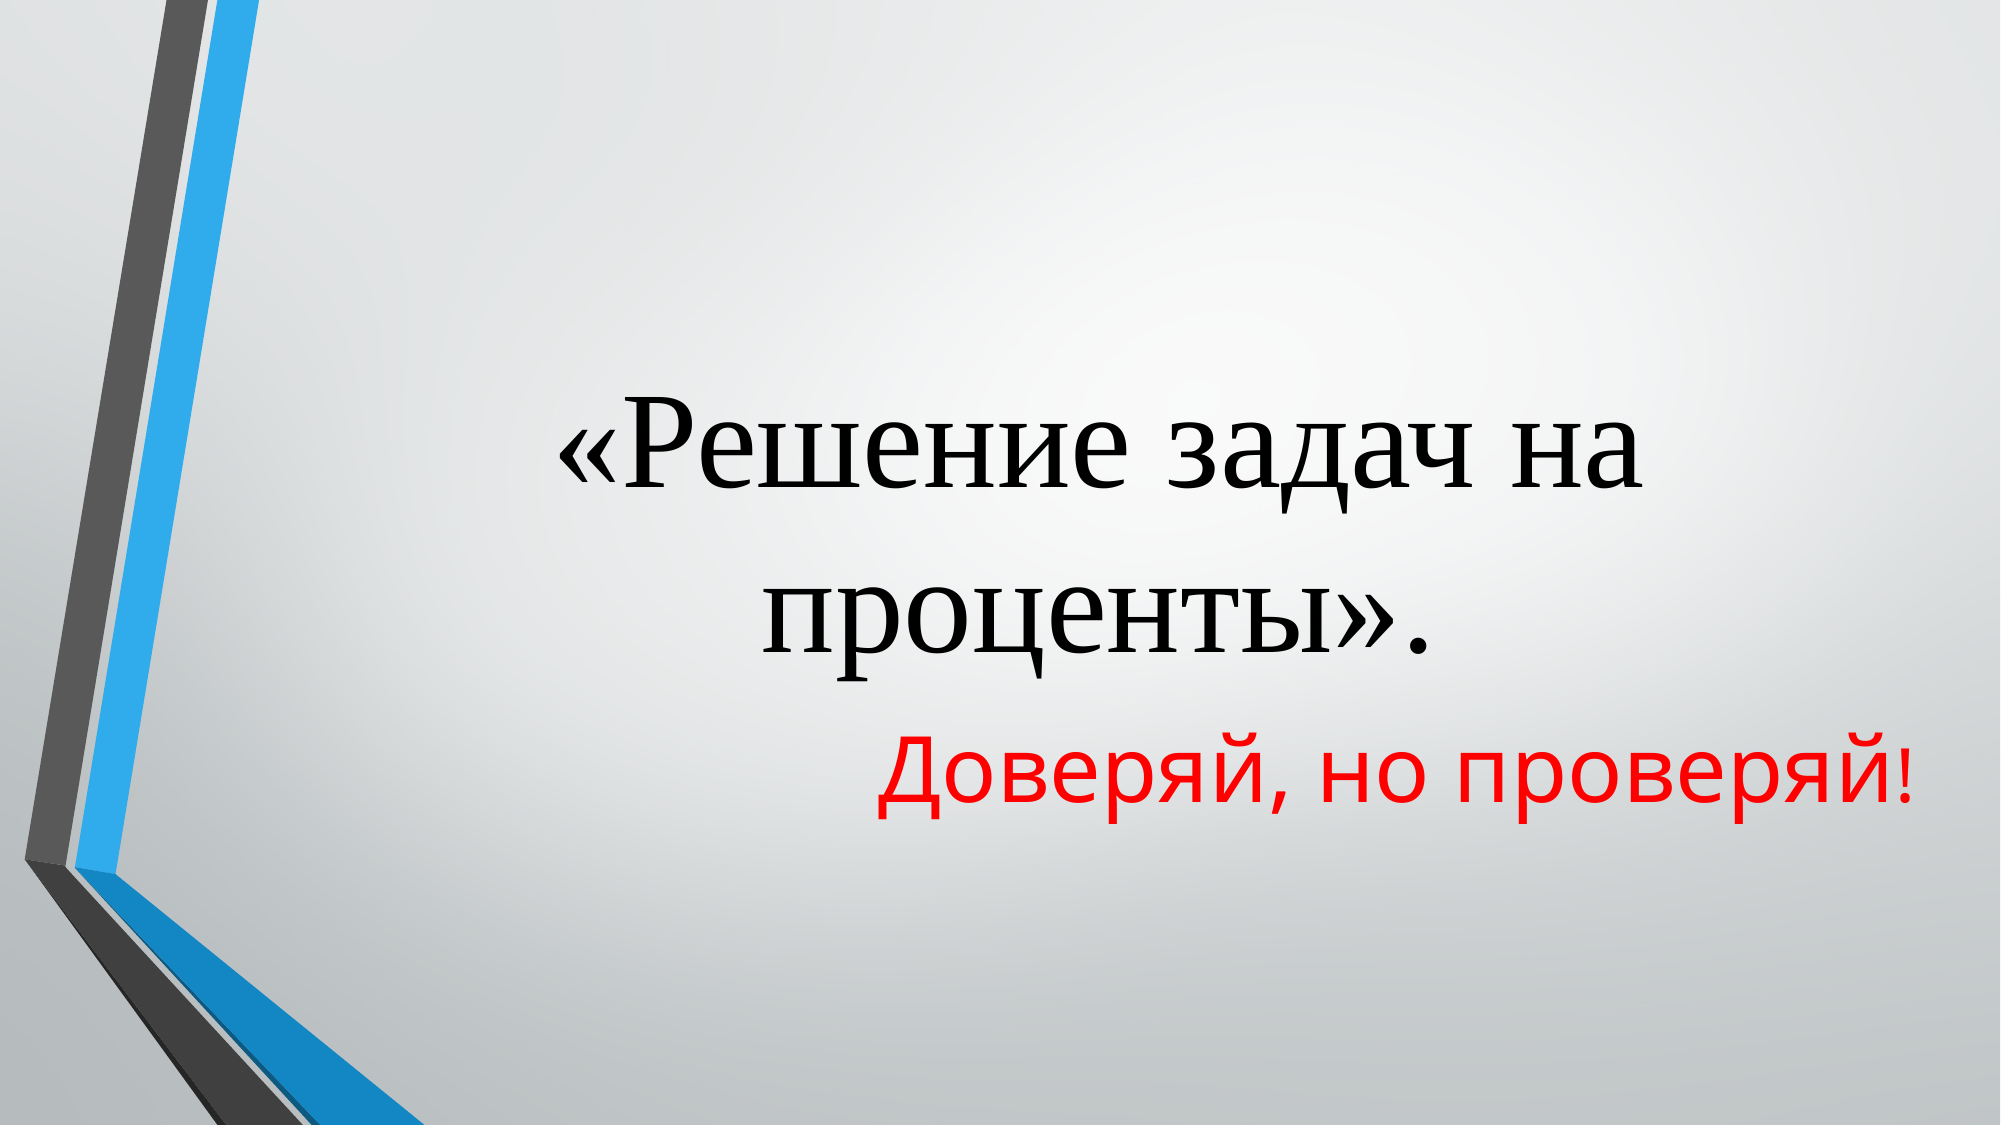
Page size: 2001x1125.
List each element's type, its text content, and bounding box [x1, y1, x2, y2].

list «Решение задач на проценты». Доверяй, но проверяй! [267, 188, 1931, 982]
